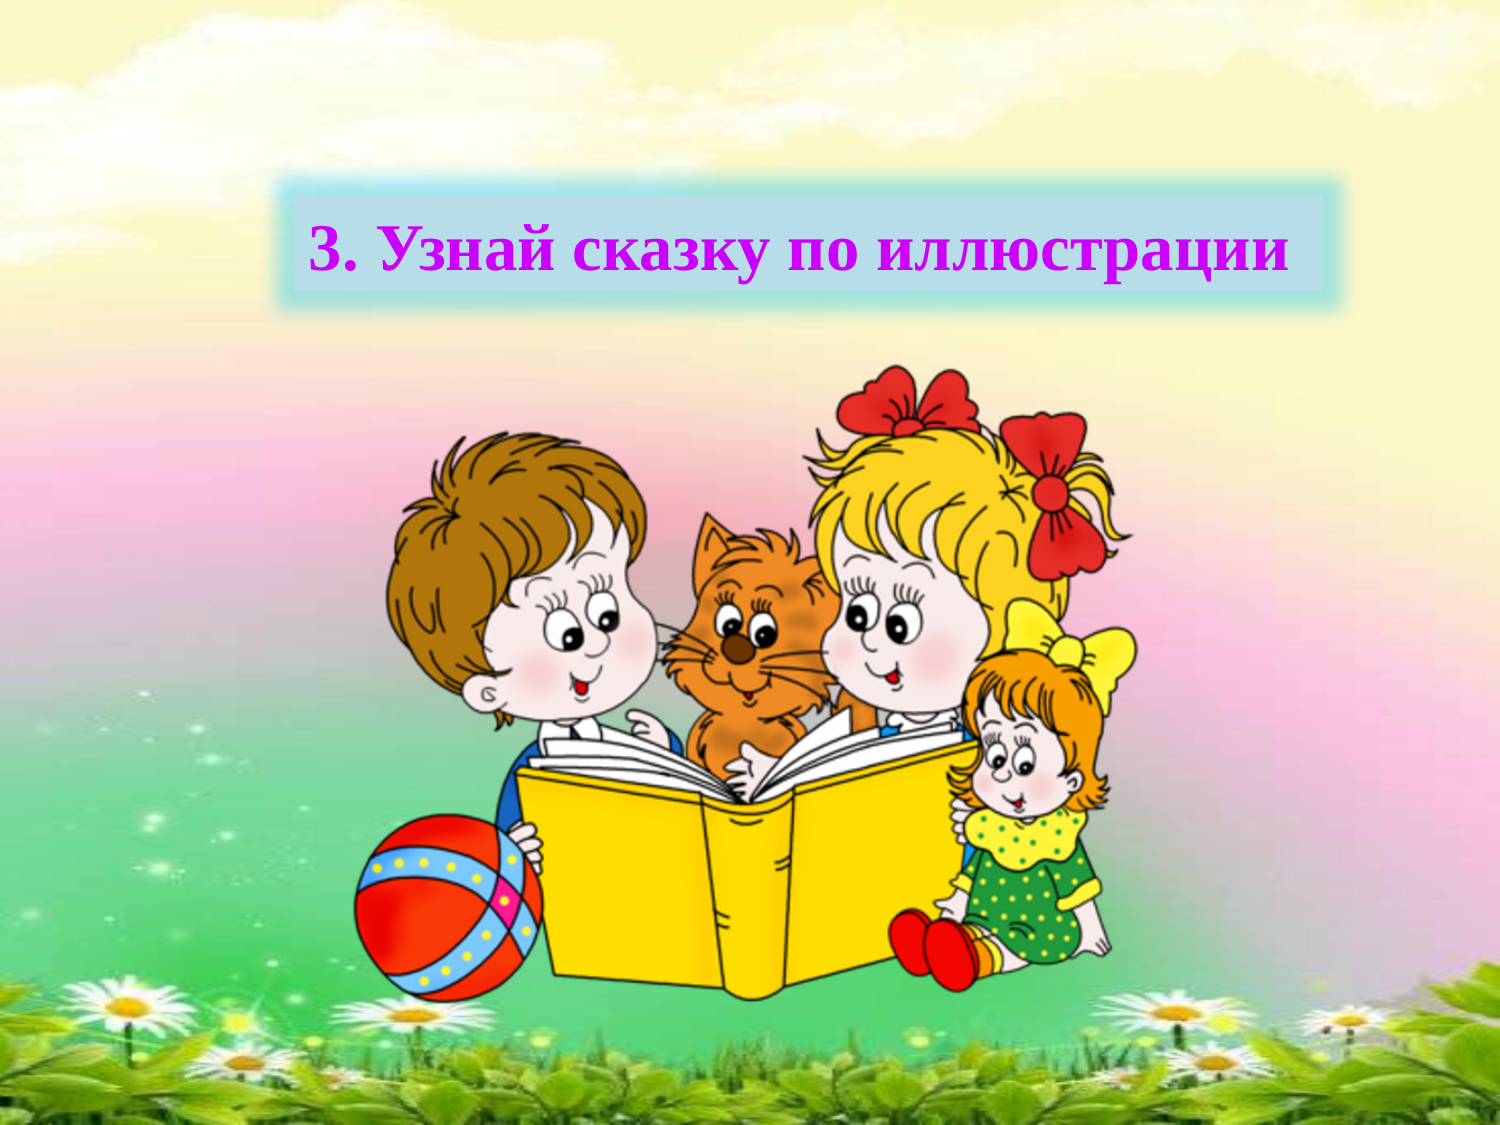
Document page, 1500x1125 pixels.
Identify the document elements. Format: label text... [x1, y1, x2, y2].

picture [0, 0, 1500, 1125]
text_box 3. Узнай сказку по иллюстрации [293, 196, 1323, 291]
